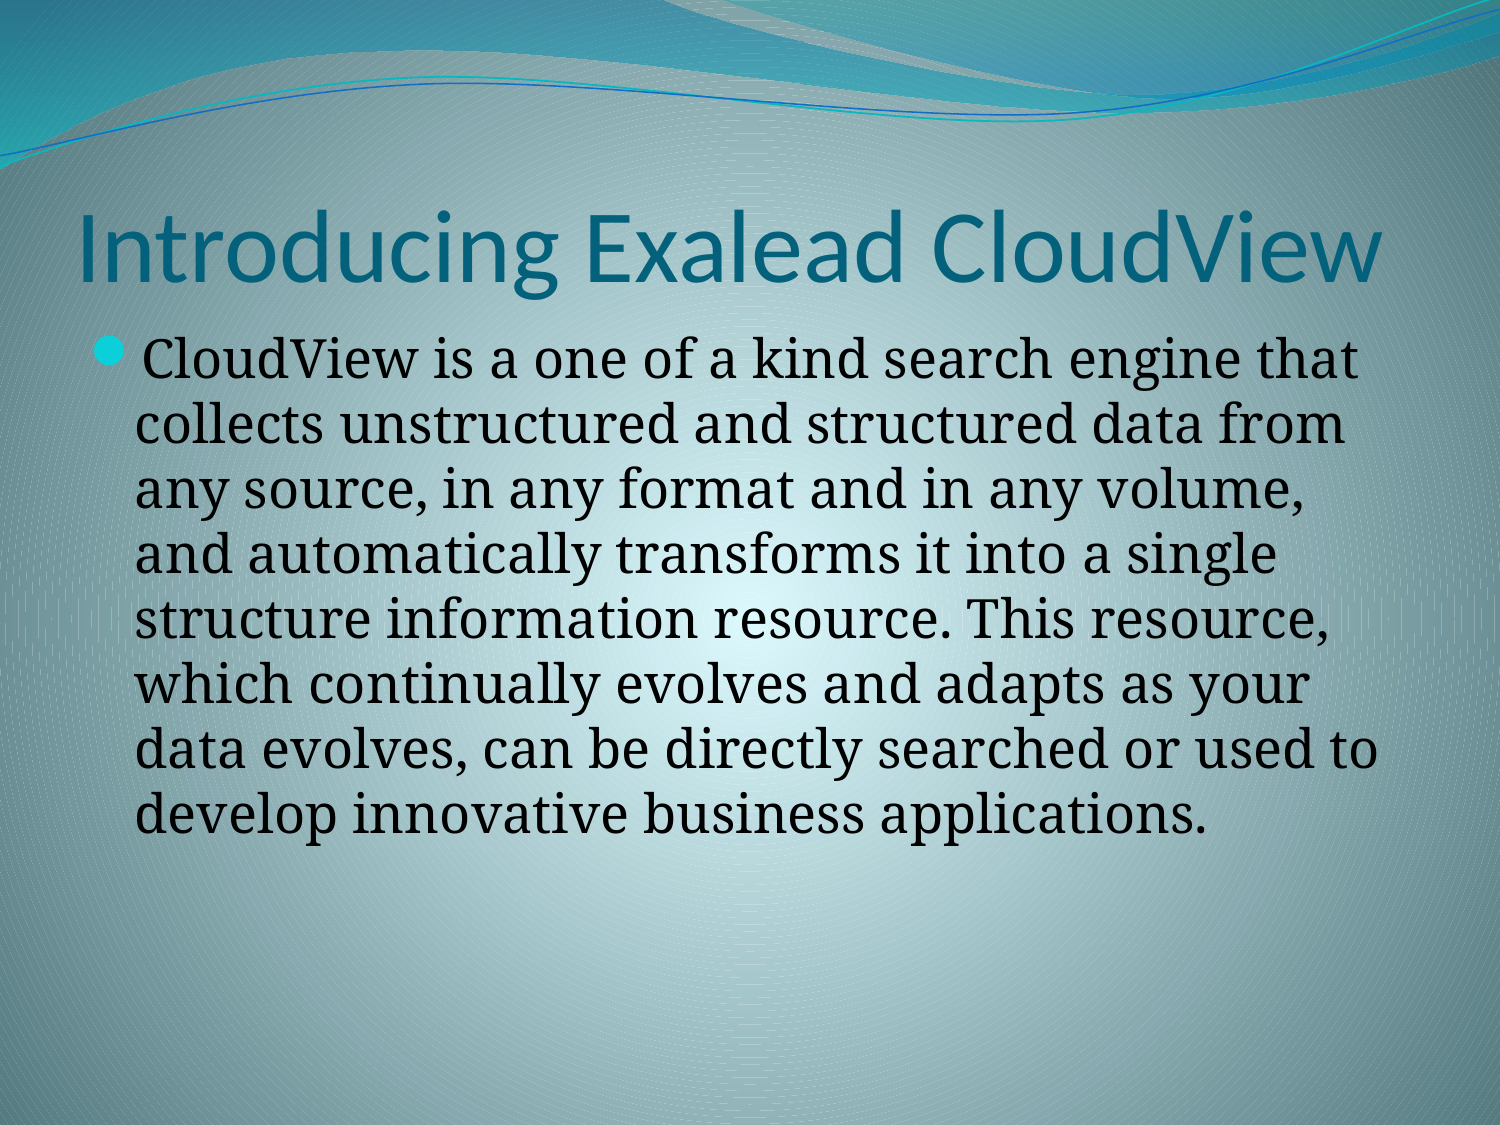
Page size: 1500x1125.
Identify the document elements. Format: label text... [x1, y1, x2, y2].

title Introducing Exalead CloudView [75, 115, 1425, 303]
list CloudView is a one of a kind search engine that collects unstructured and structured data from any source, in any format and in any volume, and automatically transforms it into a single structure information resource. This resource, which continually evolves and adapts as your data evolves, can be directly searched or used to develop innovative business applications. [75, 317, 1425, 1038]
